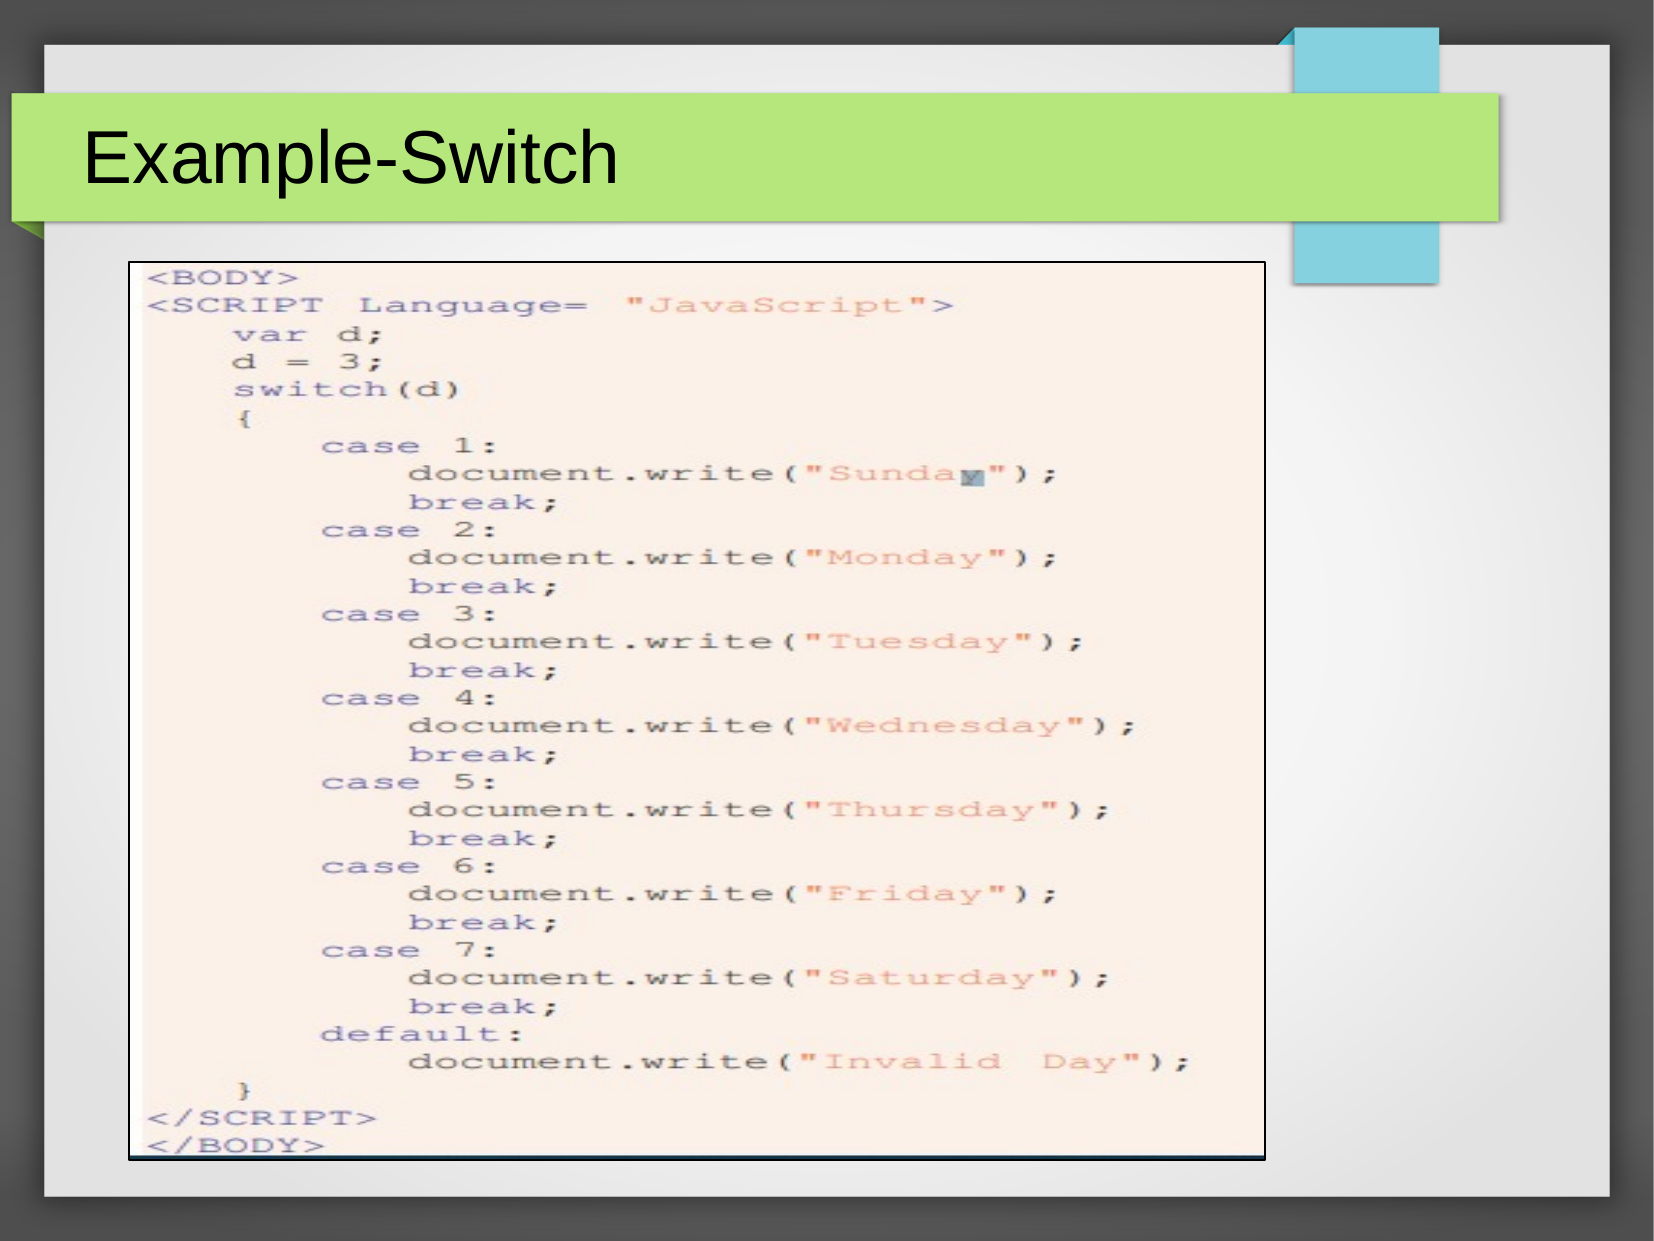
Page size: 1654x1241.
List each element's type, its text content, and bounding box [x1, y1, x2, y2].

picture [0, 0, 1654, 1241]
text_box Example-Switch [82, 108, 1264, 199]
